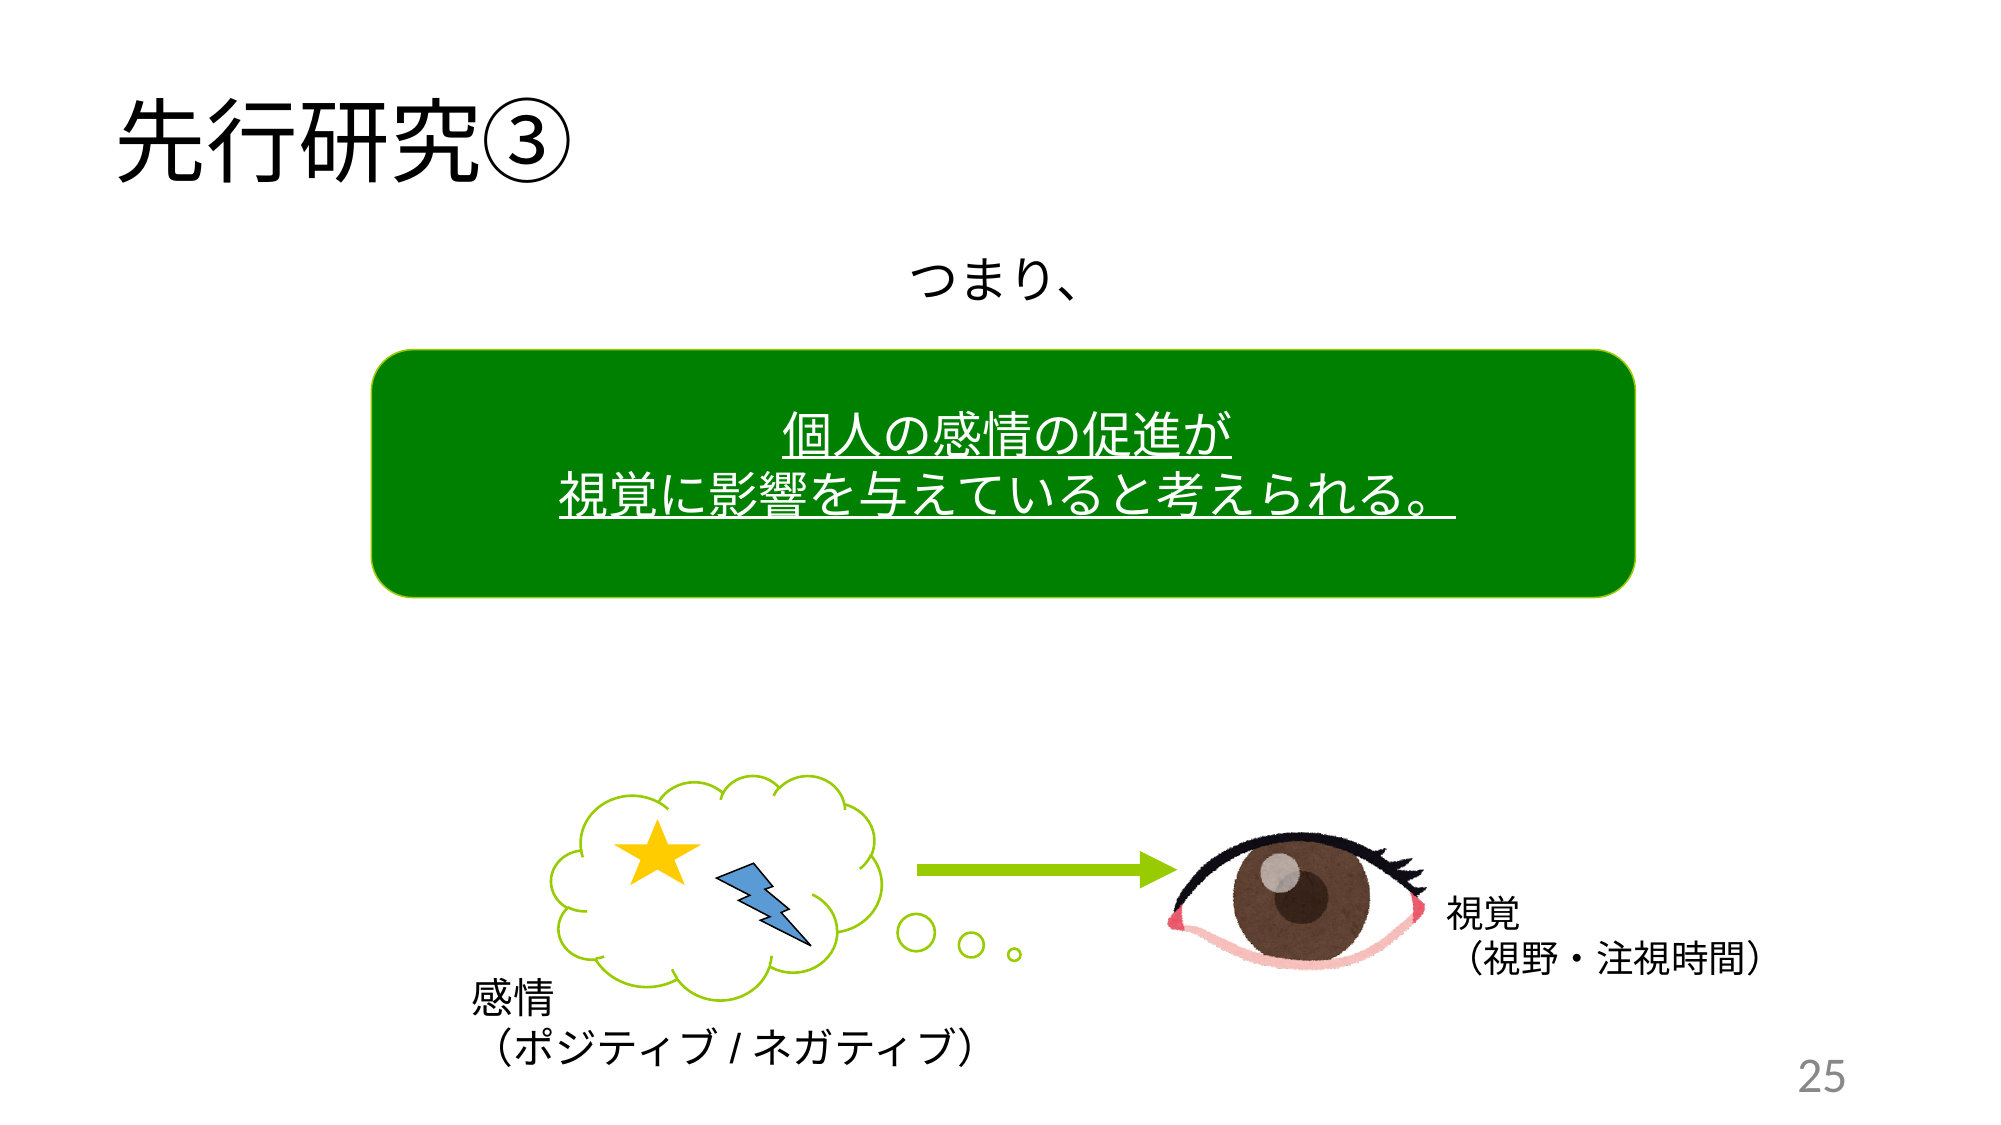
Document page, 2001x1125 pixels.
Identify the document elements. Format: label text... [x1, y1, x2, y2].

text_box [610, 816, 705, 888]
text_box 感情 （ポジティブ/ネガティブ） [456, 964, 1139, 1081]
text_box [958, 932, 984, 958]
title 先行研究③ [99, 45, 1900, 233]
text_box 視覚 （視野・注視時間） [1447, 882, 1814, 989]
slide_number 25 [1412, 1042, 1863, 1103]
list つまり、 個人の感情の促進が 視覚に影響を与えていると考えられる。 [329, 240, 1678, 984]
text_box [897, 913, 935, 952]
text_box [716, 863, 812, 946]
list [1153, 774, 1443, 1039]
text_box [550, 775, 882, 964]
text_box [1008, 948, 1021, 962]
